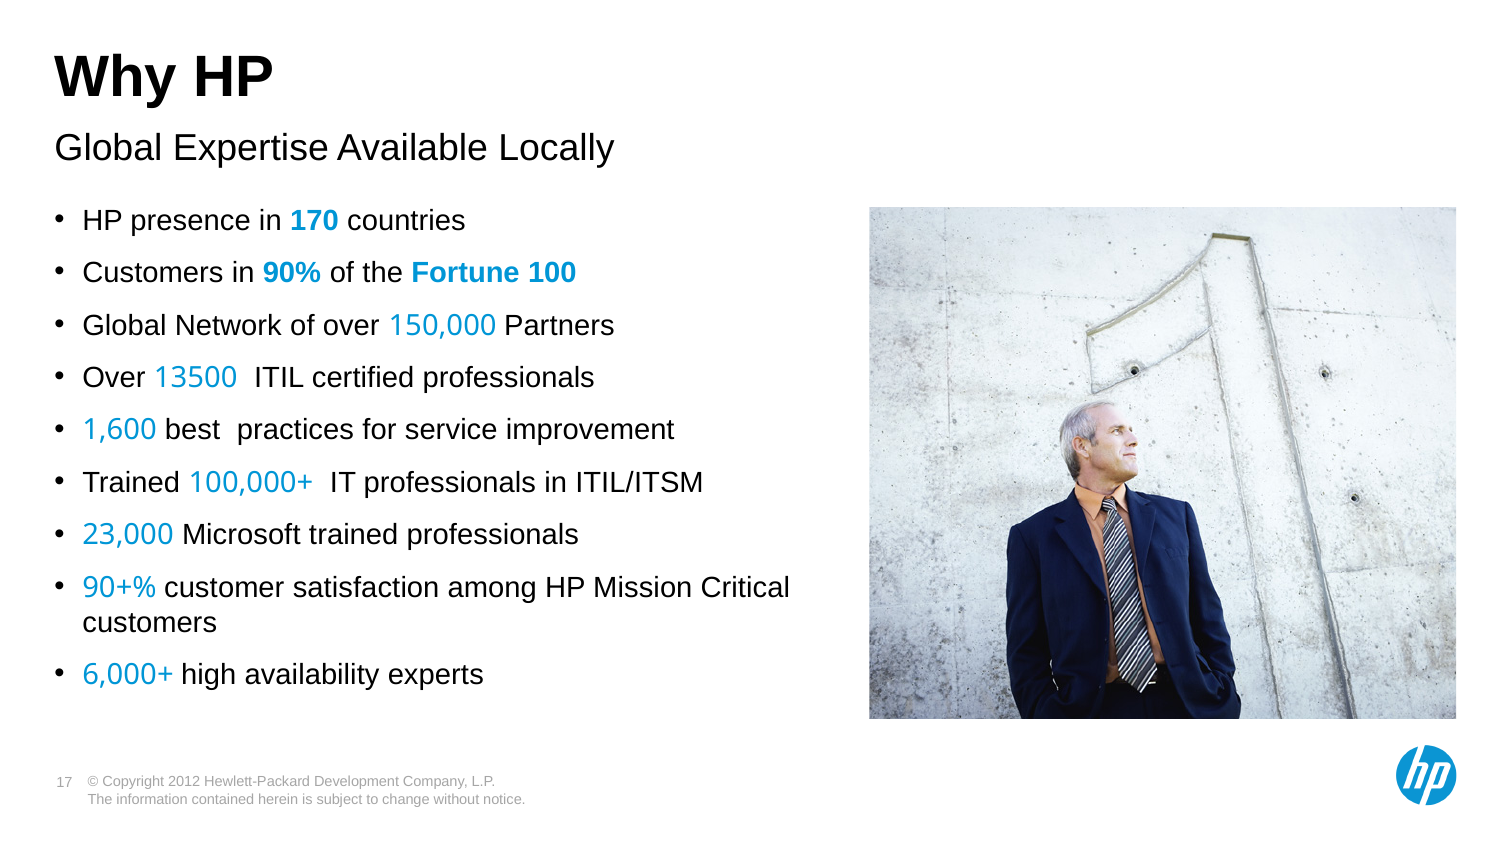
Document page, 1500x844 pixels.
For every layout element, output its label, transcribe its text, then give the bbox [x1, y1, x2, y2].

list HP presence in 170 countries Customers in 90% of the Fortune 100 Global Network of over 150,000 Partners Over 13500 ITIL certified professionals 1,600 best practices for service improvement Trained 100,000+ IT professionals in ITIL/ITSM 23,000 Microsoft trained professionals 90+% customer satisfaction among HP Mission Critical customers 6,000+ high availability experts [54, 200, 886, 720]
title Why HP [54, 38, 1443, 110]
picture [1395, 744, 1458, 806]
picture [868, 207, 1457, 719]
subtitle Global Expertise Available Locally [54, 123, 1443, 169]
